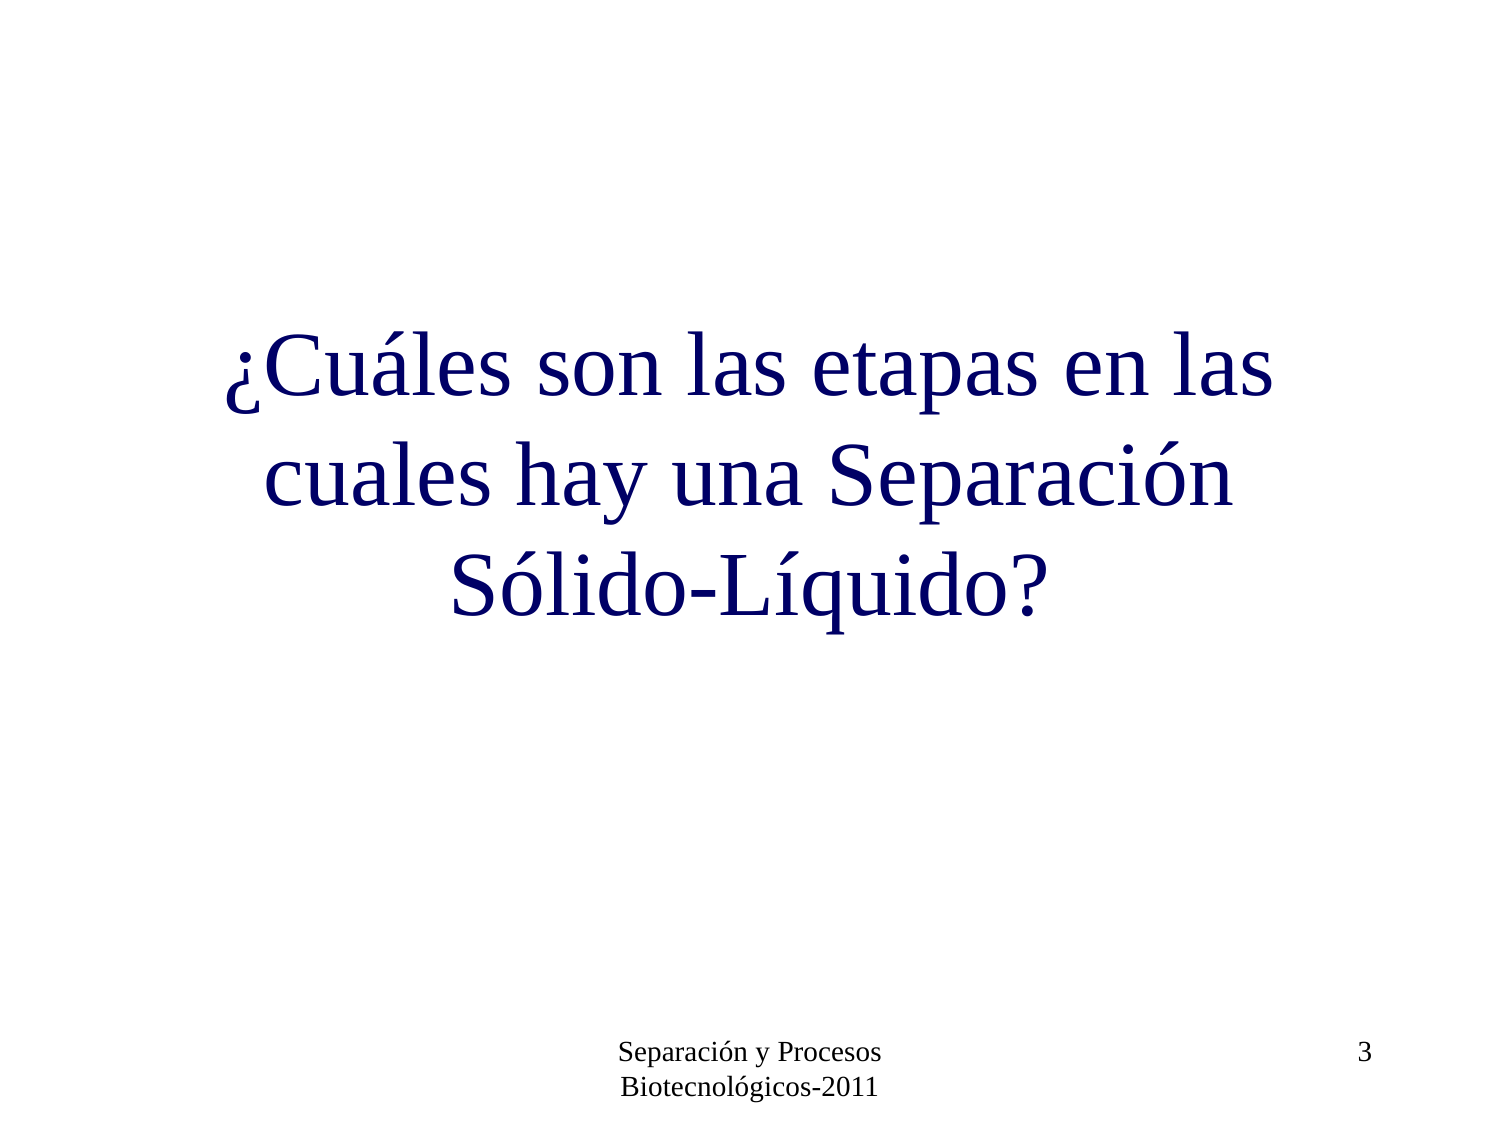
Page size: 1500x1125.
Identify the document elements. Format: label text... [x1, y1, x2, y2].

footer Separación y Procesos Biotecnológicos-2011 [512, 1024, 988, 1101]
slide_number 3 [1074, 1024, 1388, 1101]
title ¿Cuáles son las etapas en las cuales hay una Separación Sólido-Líquido? [112, 374, 1388, 563]
